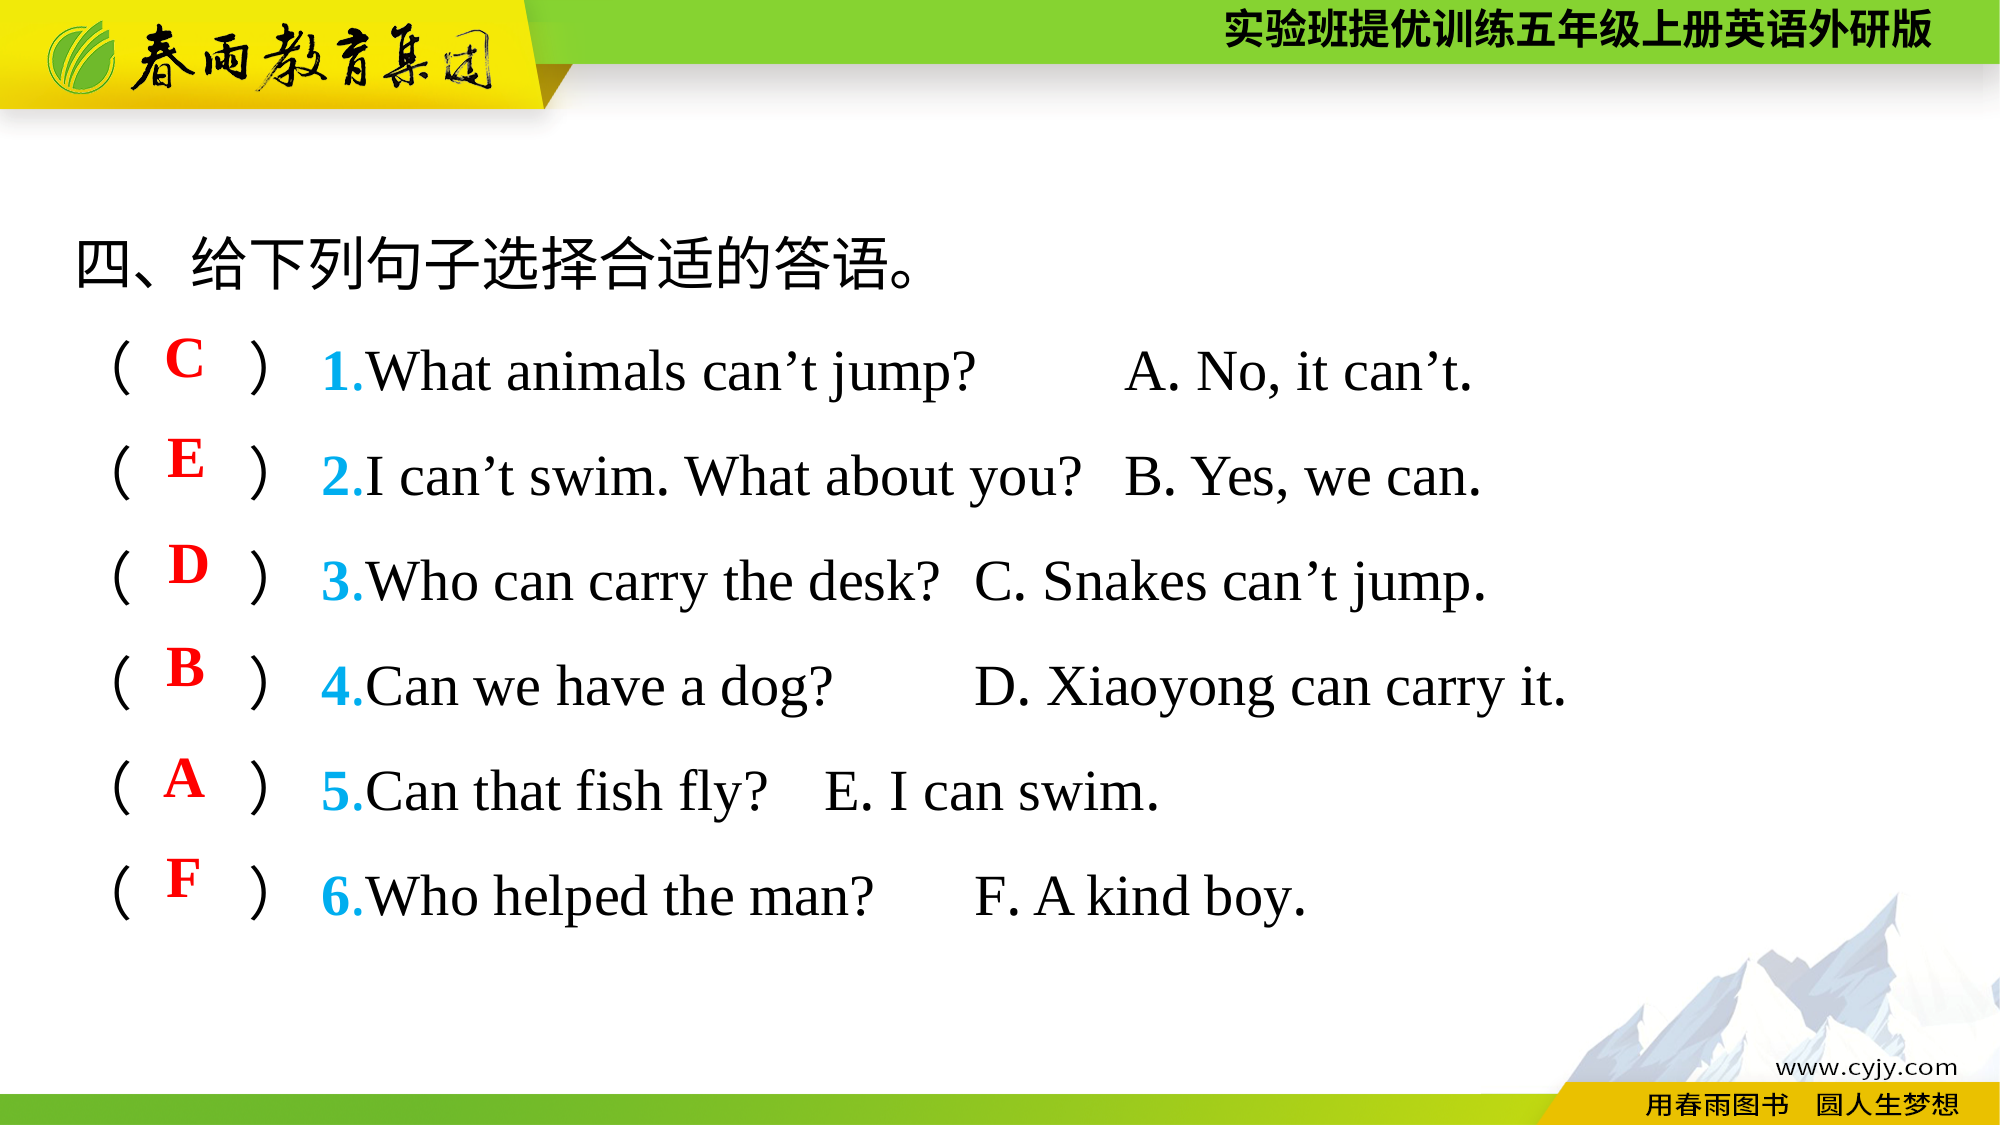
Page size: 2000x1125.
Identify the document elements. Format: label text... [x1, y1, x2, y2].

list 四、给下列句子选择合适的答语。 （ ）1.What animals can’t jump? A. No, it can’t. （ ）2.I can’t swim. What about you? B. Yes, we can. （ ）3.Who can carry the desk? C. Snakes can’t jump. （ ）4.Can we have a dog? D. Xiaoyong can carry it. （ ）5.Can that fish fly? E. I can swim. （ ）6.Who helped the man? F. A kind boy. [59, 184, 1944, 929]
picture [0, 0, 2000, 1125]
text_box F [152, 831, 218, 917]
text_box A [148, 731, 221, 817]
text_box C [149, 312, 222, 397]
text_box D [153, 518, 226, 604]
text_box B [151, 620, 221, 706]
text_box E [153, 412, 222, 497]
